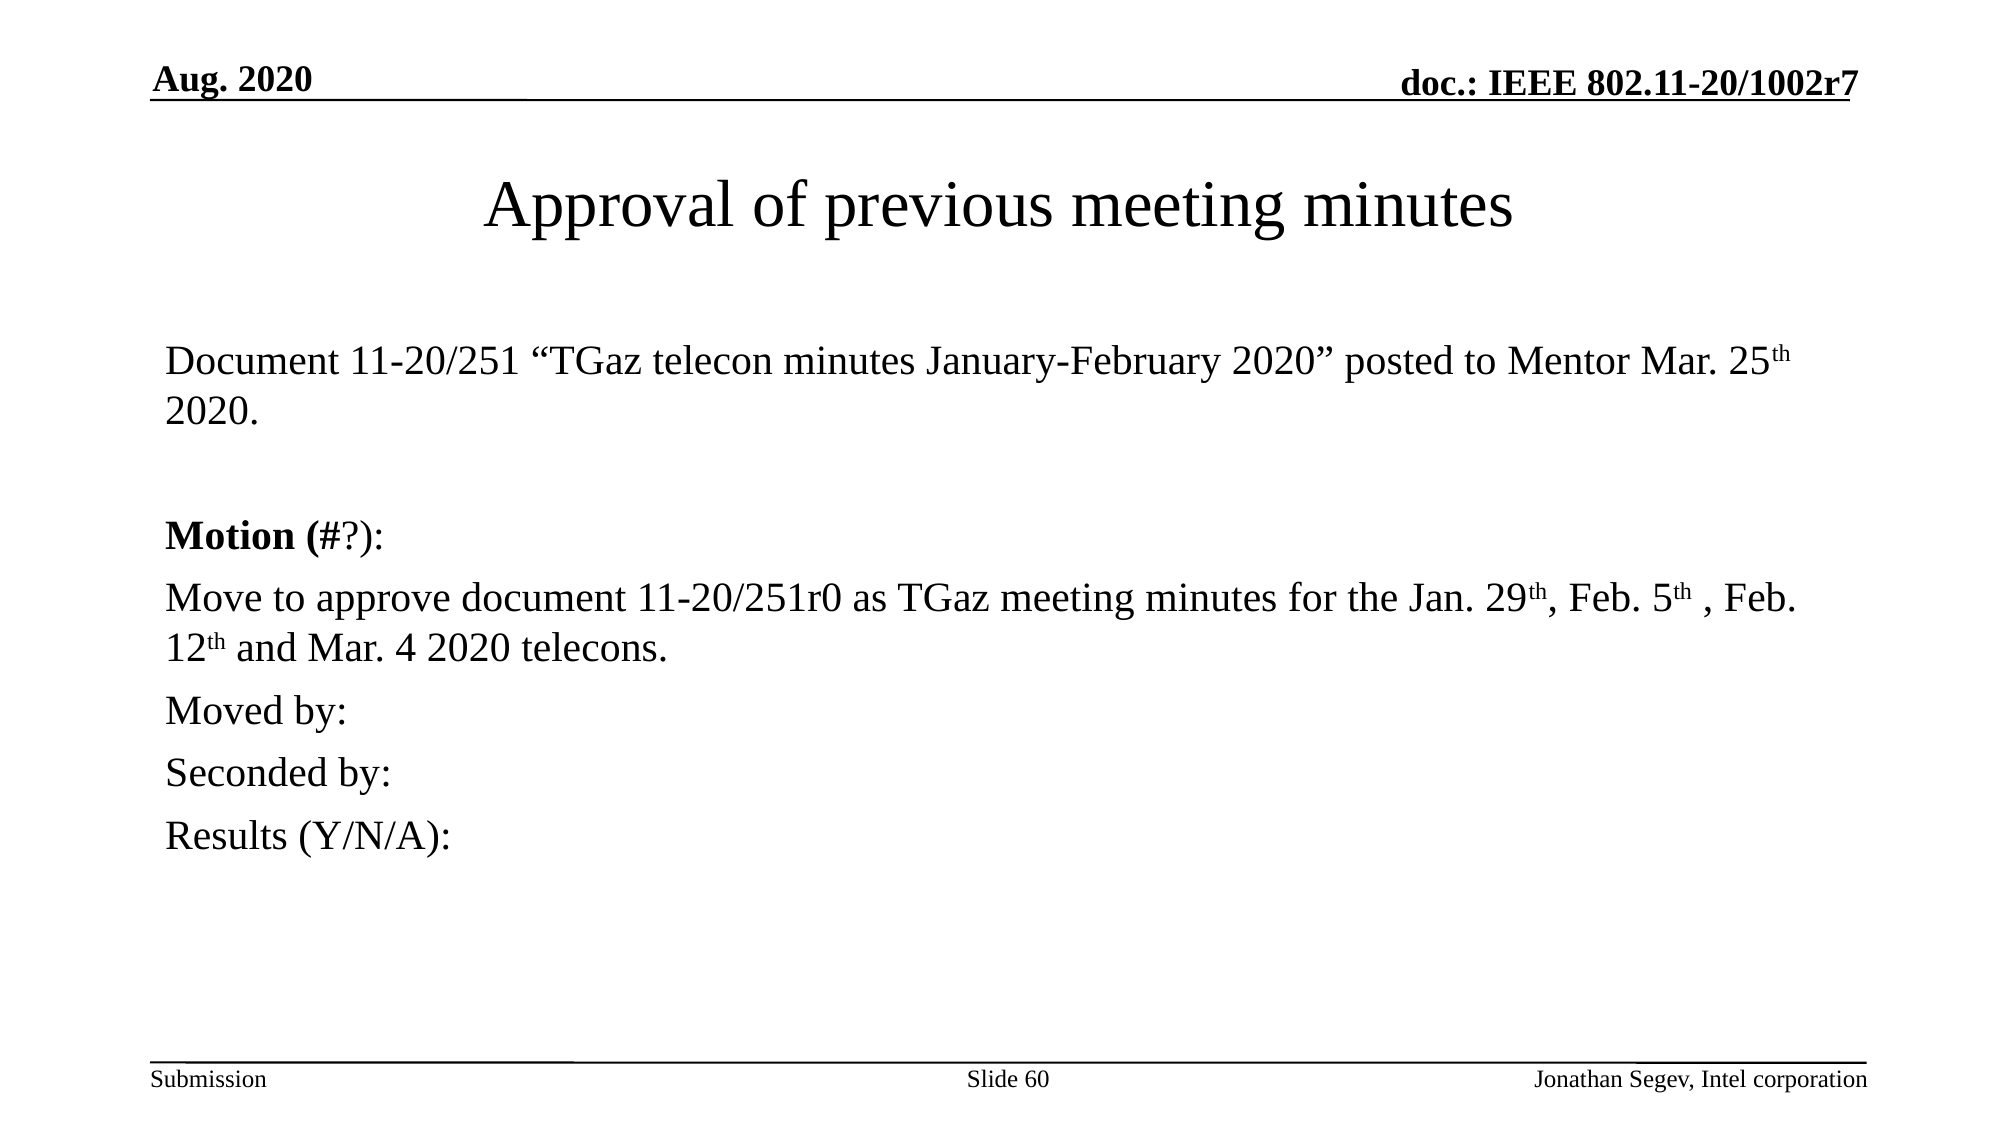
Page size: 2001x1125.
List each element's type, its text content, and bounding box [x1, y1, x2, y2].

footer Jonathan Segev, Intel corporation [1171, 1061, 1869, 1093]
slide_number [152, 54, 563, 100]
list Document 11-20/251 “TGaz telecon minutes January-February 2020” posted to Mentor Mar. 25th 2020. Motion (#?): Move to approve document 11-20/251r0 as TGaz meeting minutes for the Jan. 29th, Feb. 5th , Feb. 12th and Mar. 4 2020 telecons. Moved by: Seconded by: Results (Y/N/A): [149, 324, 1850, 1000]
slide_number Slide 60 [950, 1061, 1067, 1123]
title Approval of previous meeting minutes [149, 112, 1850, 288]
